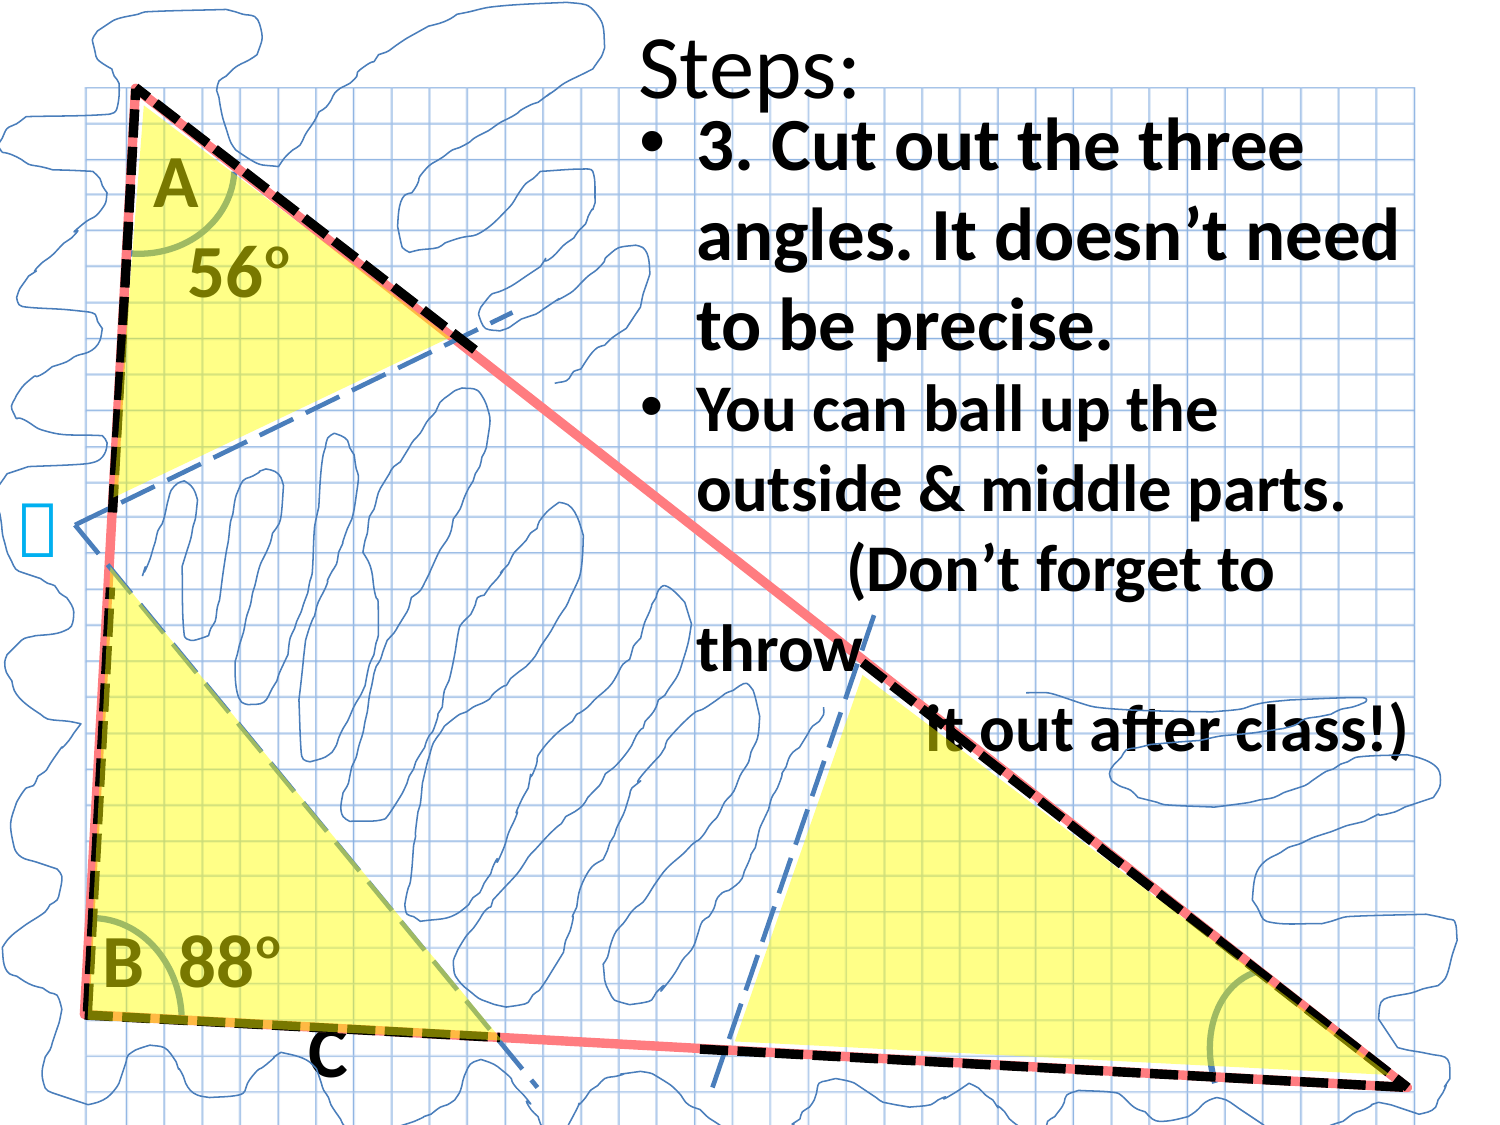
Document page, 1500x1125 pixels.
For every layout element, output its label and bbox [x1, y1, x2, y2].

text_box [135, 87, 476, 351]
text_box [87, 587, 111, 1012]
text_box [84, 1014, 501, 1038]
text_box [712, 612, 876, 1047]
text_box [699, 1048, 1408, 1088]
text_box [74, 312, 513, 524]
picture [0, 0, 1500, 1125]
text_box [112, 88, 136, 513]
text_box [862, 662, 1408, 1048]
text_box [74, 524, 538, 1088]
